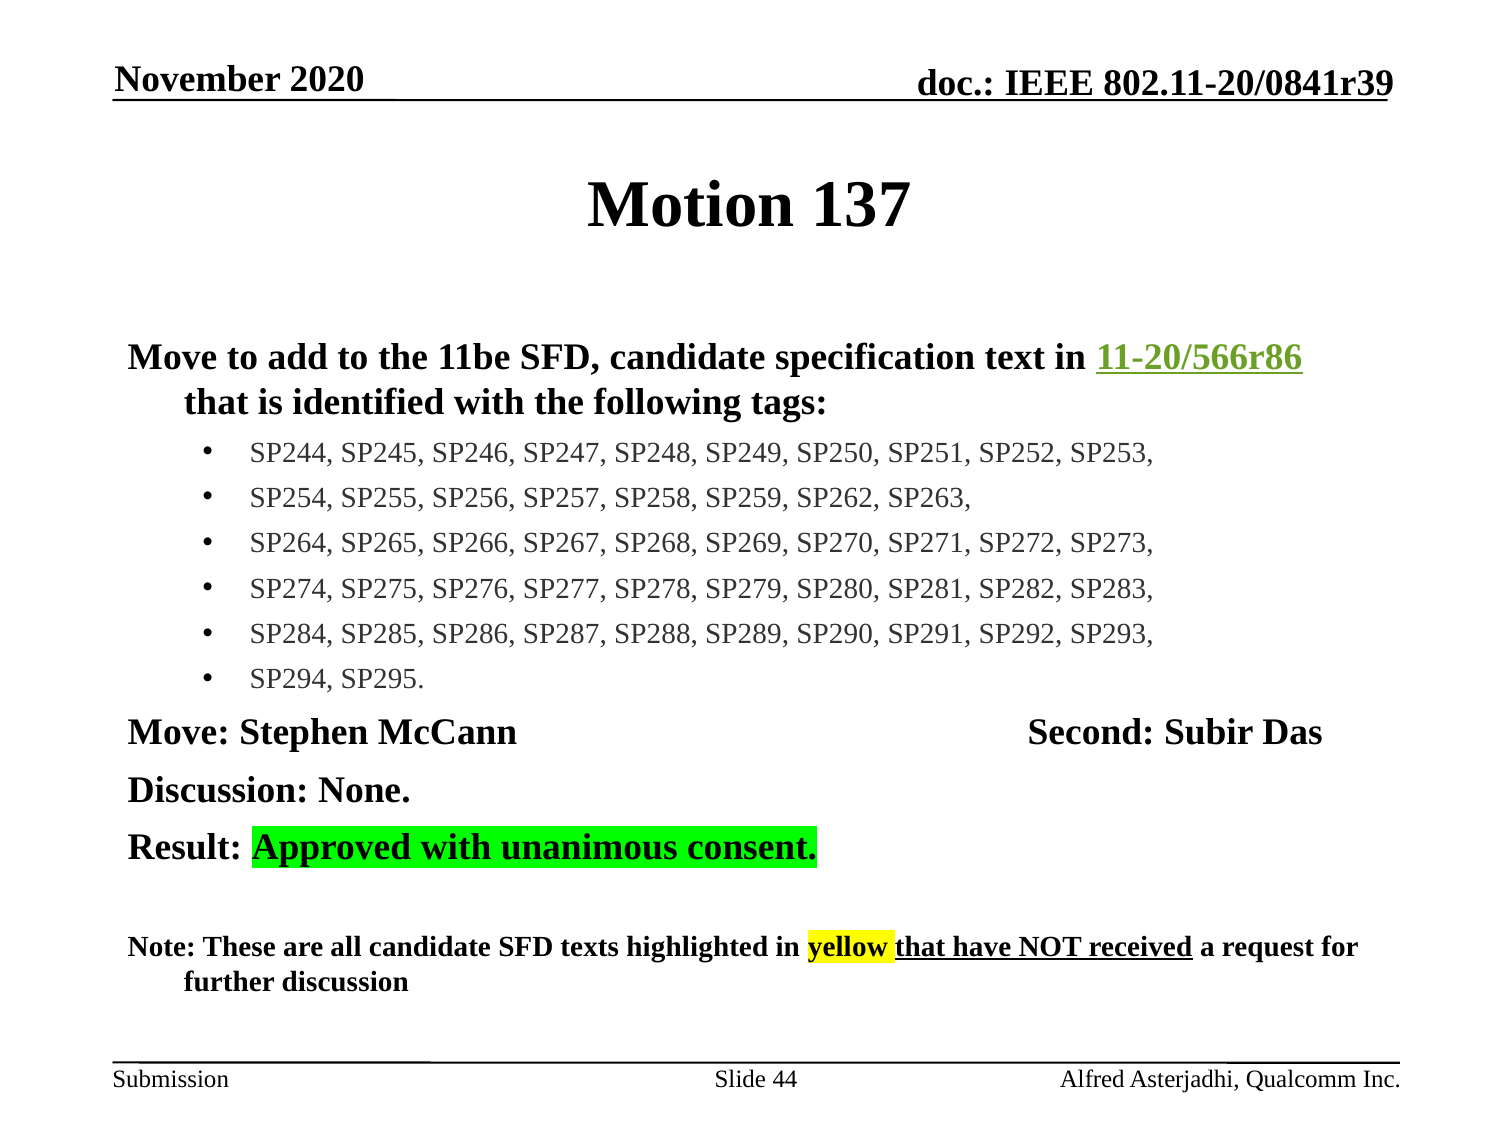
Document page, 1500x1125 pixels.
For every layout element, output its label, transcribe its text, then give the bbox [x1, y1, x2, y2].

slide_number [114, 54, 423, 100]
footer Alfred Asterjadhi, Qualcomm Inc. [878, 1061, 1402, 1093]
list Move to add to the 11be SFD, candidate specification text in 11-20/566r86 that is identified with the following tags: SP244, SP245, SP246, SP247, SP248, SP249, SP250, SP251, SP252, SP253, SP254, SP255, SP256, SP257, SP258, SP259, SP262, SP263, SP264, SP265, SP266, SP267, SP268, SP269, SP270, SP271, SP272, SP273, SP274, SP275, SP276, SP277, SP278, SP279, SP280, SP281, SP282, SP283, SP284, SP285, SP286, SP287, SP288, SP289, SP290, SP291, SP292, SP293, SP294, SP295. Move: Stephen McCann Second: Subir Das Discussion: None. Result: Approved with unanimous consent. Note: These are all candidate SFD texts highlighted in yellow that have NOT received a request for further discussion [112, 324, 1388, 1063]
slide_number Slide 44 [712, 1061, 800, 1123]
title Motion 137 [112, 112, 1388, 288]
